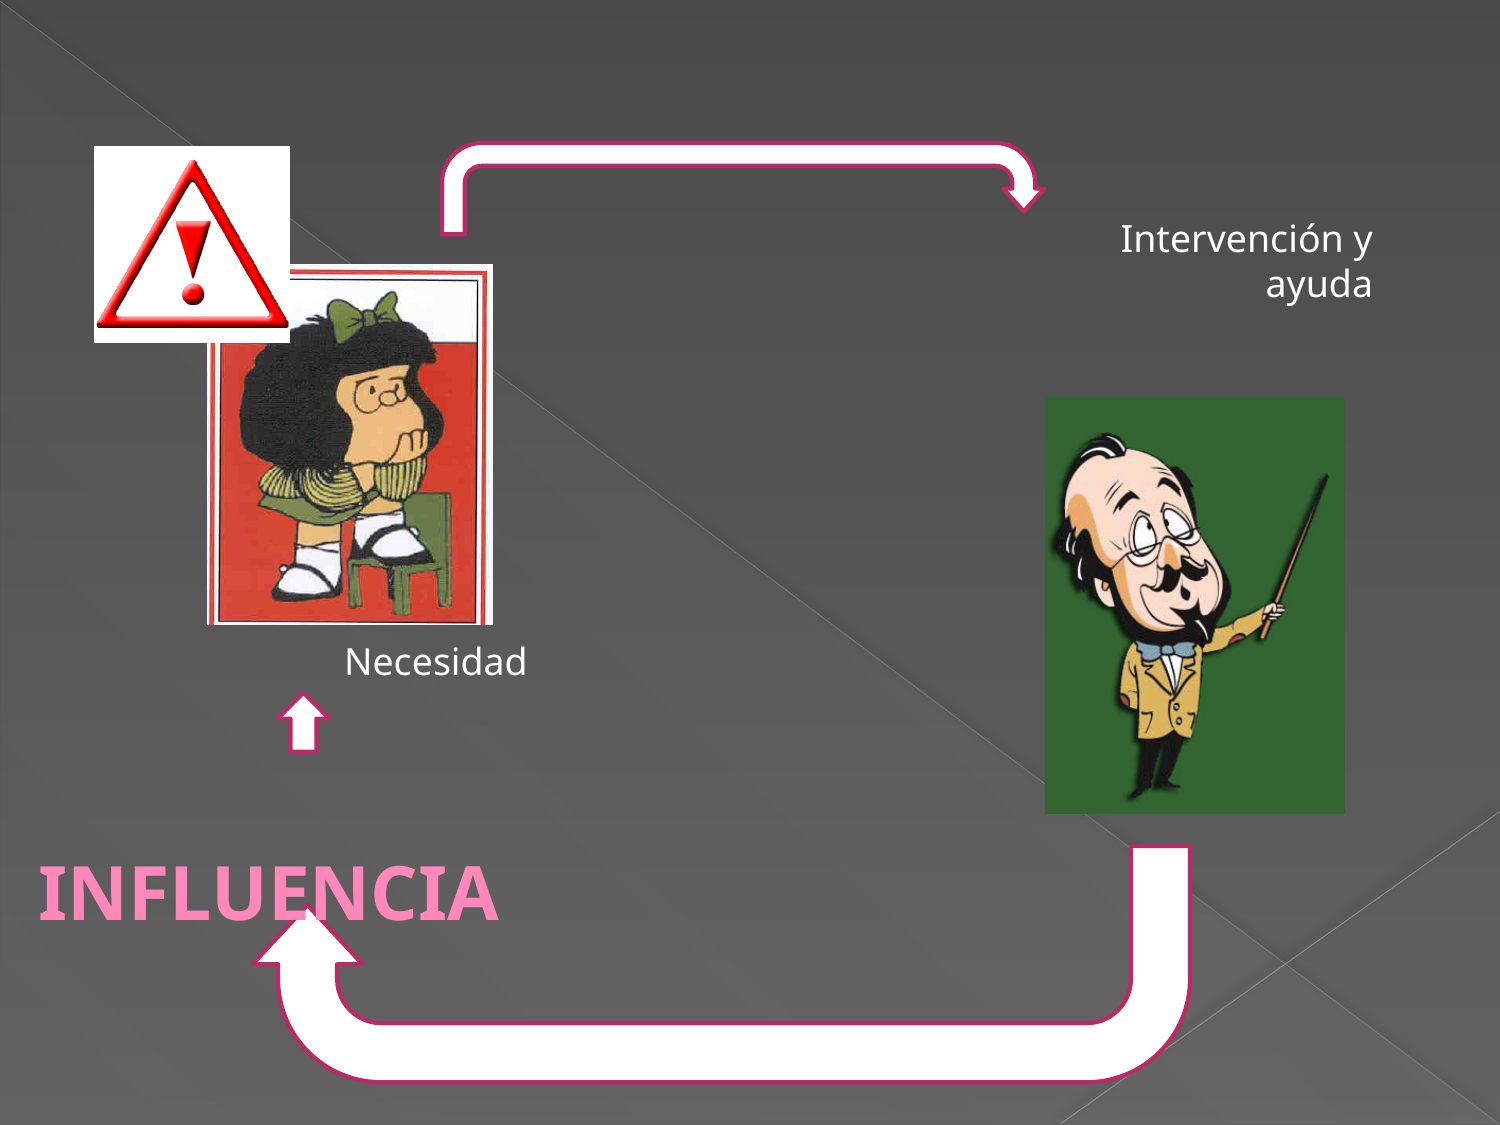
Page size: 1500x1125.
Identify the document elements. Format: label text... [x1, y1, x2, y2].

text_box [439, 140, 1047, 237]
text_box Intervención y ayuda [1057, 207, 1388, 357]
text_box [275, 690, 332, 754]
text_box [250, 843, 1193, 1085]
text_box INFLUENCIA [23, 792, 556, 943]
text_box Necesidad [329, 630, 566, 691]
picture [93, 146, 494, 626]
picture [1045, 396, 1345, 814]
